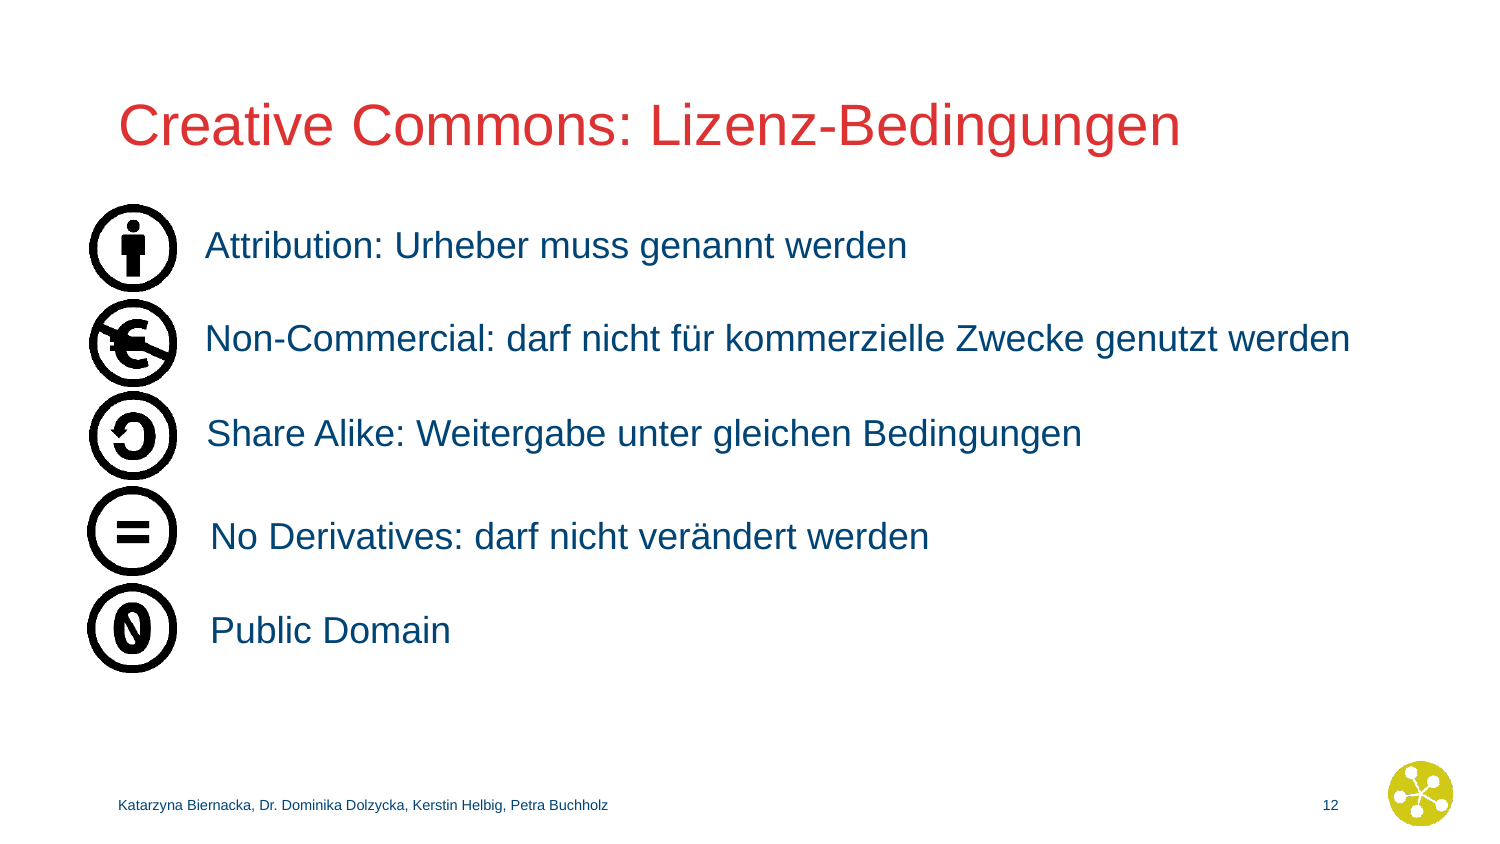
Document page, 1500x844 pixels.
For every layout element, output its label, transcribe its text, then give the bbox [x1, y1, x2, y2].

title Creative Commons: Lizenz-Bedingungen [103, 44, 1397, 208]
picture [1388, 761, 1453, 826]
text_box Non-Commercial: darf nicht für kommerzielle Zwecke genutzt werden [114, 311, 1409, 392]
picture [89, 299, 177, 388]
text_box Share Alike: Weitergabe unter gleichen Bedingungen [116, 406, 1410, 487]
text_box Attribution: Urheber muss genannt werden [114, 218, 1409, 299]
picture [89, 204, 177, 292]
text_box No Derivatives: darf nicht verändert werden [120, 509, 1414, 590]
slide_number 11 [1016, 782, 1354, 827]
picture [87, 583, 177, 673]
picture [87, 486, 177, 576]
footer Katarzyna Biernacka, Dr. Dominika Dolzycka, Kerstin Helbig, Petra Buchholz [103, 782, 742, 827]
picture [89, 391, 177, 480]
text_box Public Domain [120, 604, 1414, 685]
